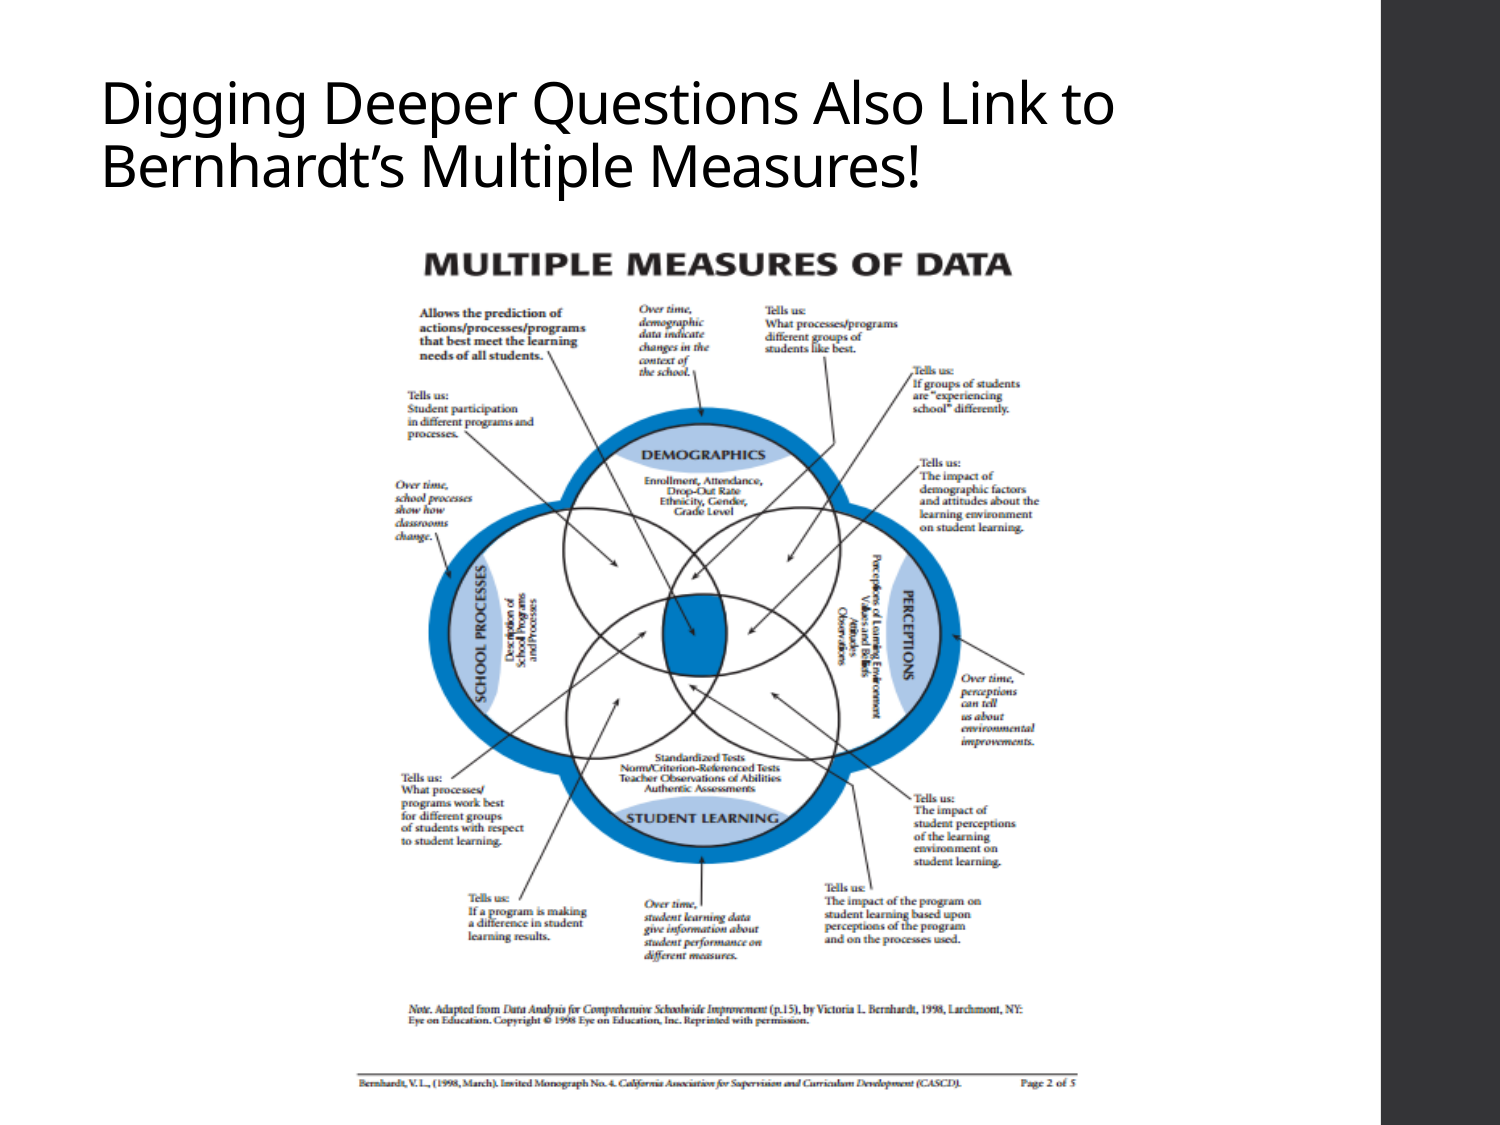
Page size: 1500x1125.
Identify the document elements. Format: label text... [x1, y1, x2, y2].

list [353, 243, 1083, 1100]
title Digging Deeper Questions Also Link to Bernhardt’s Multiple Measures! [85, 19, 1367, 208]
